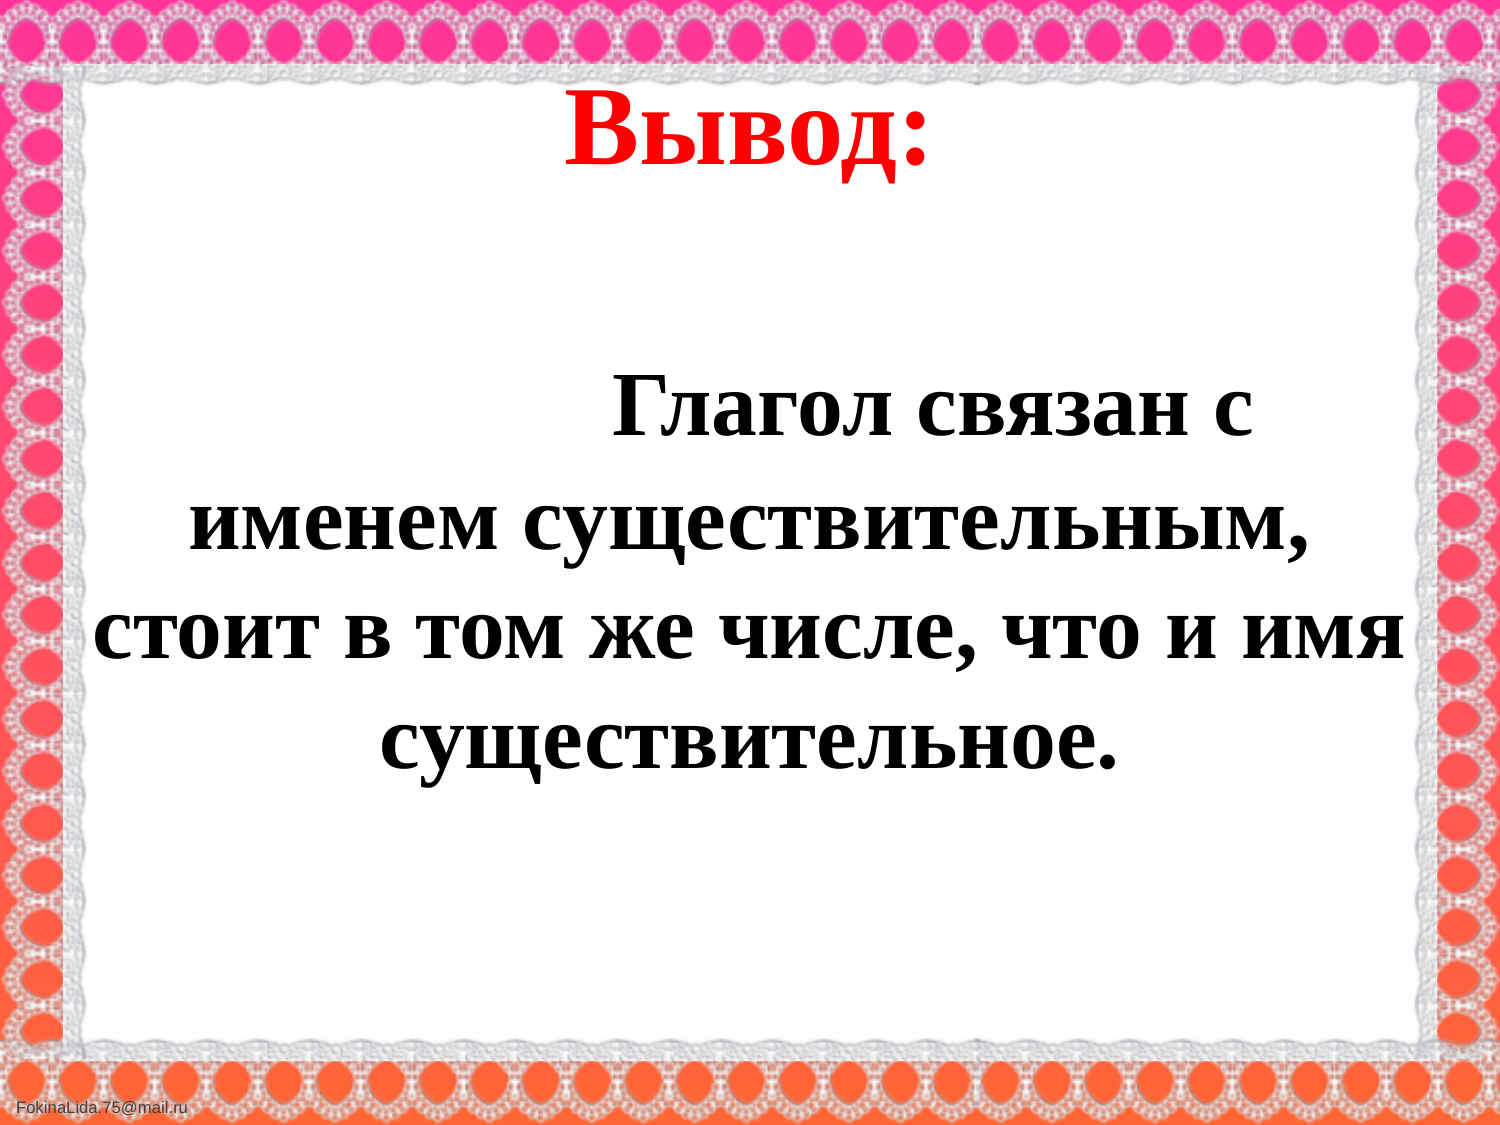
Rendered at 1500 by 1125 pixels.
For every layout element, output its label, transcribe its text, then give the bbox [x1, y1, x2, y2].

title Вывод: Глагол связан с именем существительным, стоит в том же числе, что и имя существительное. [75, 45, 1425, 233]
picture [0, 0, 1500, 1125]
